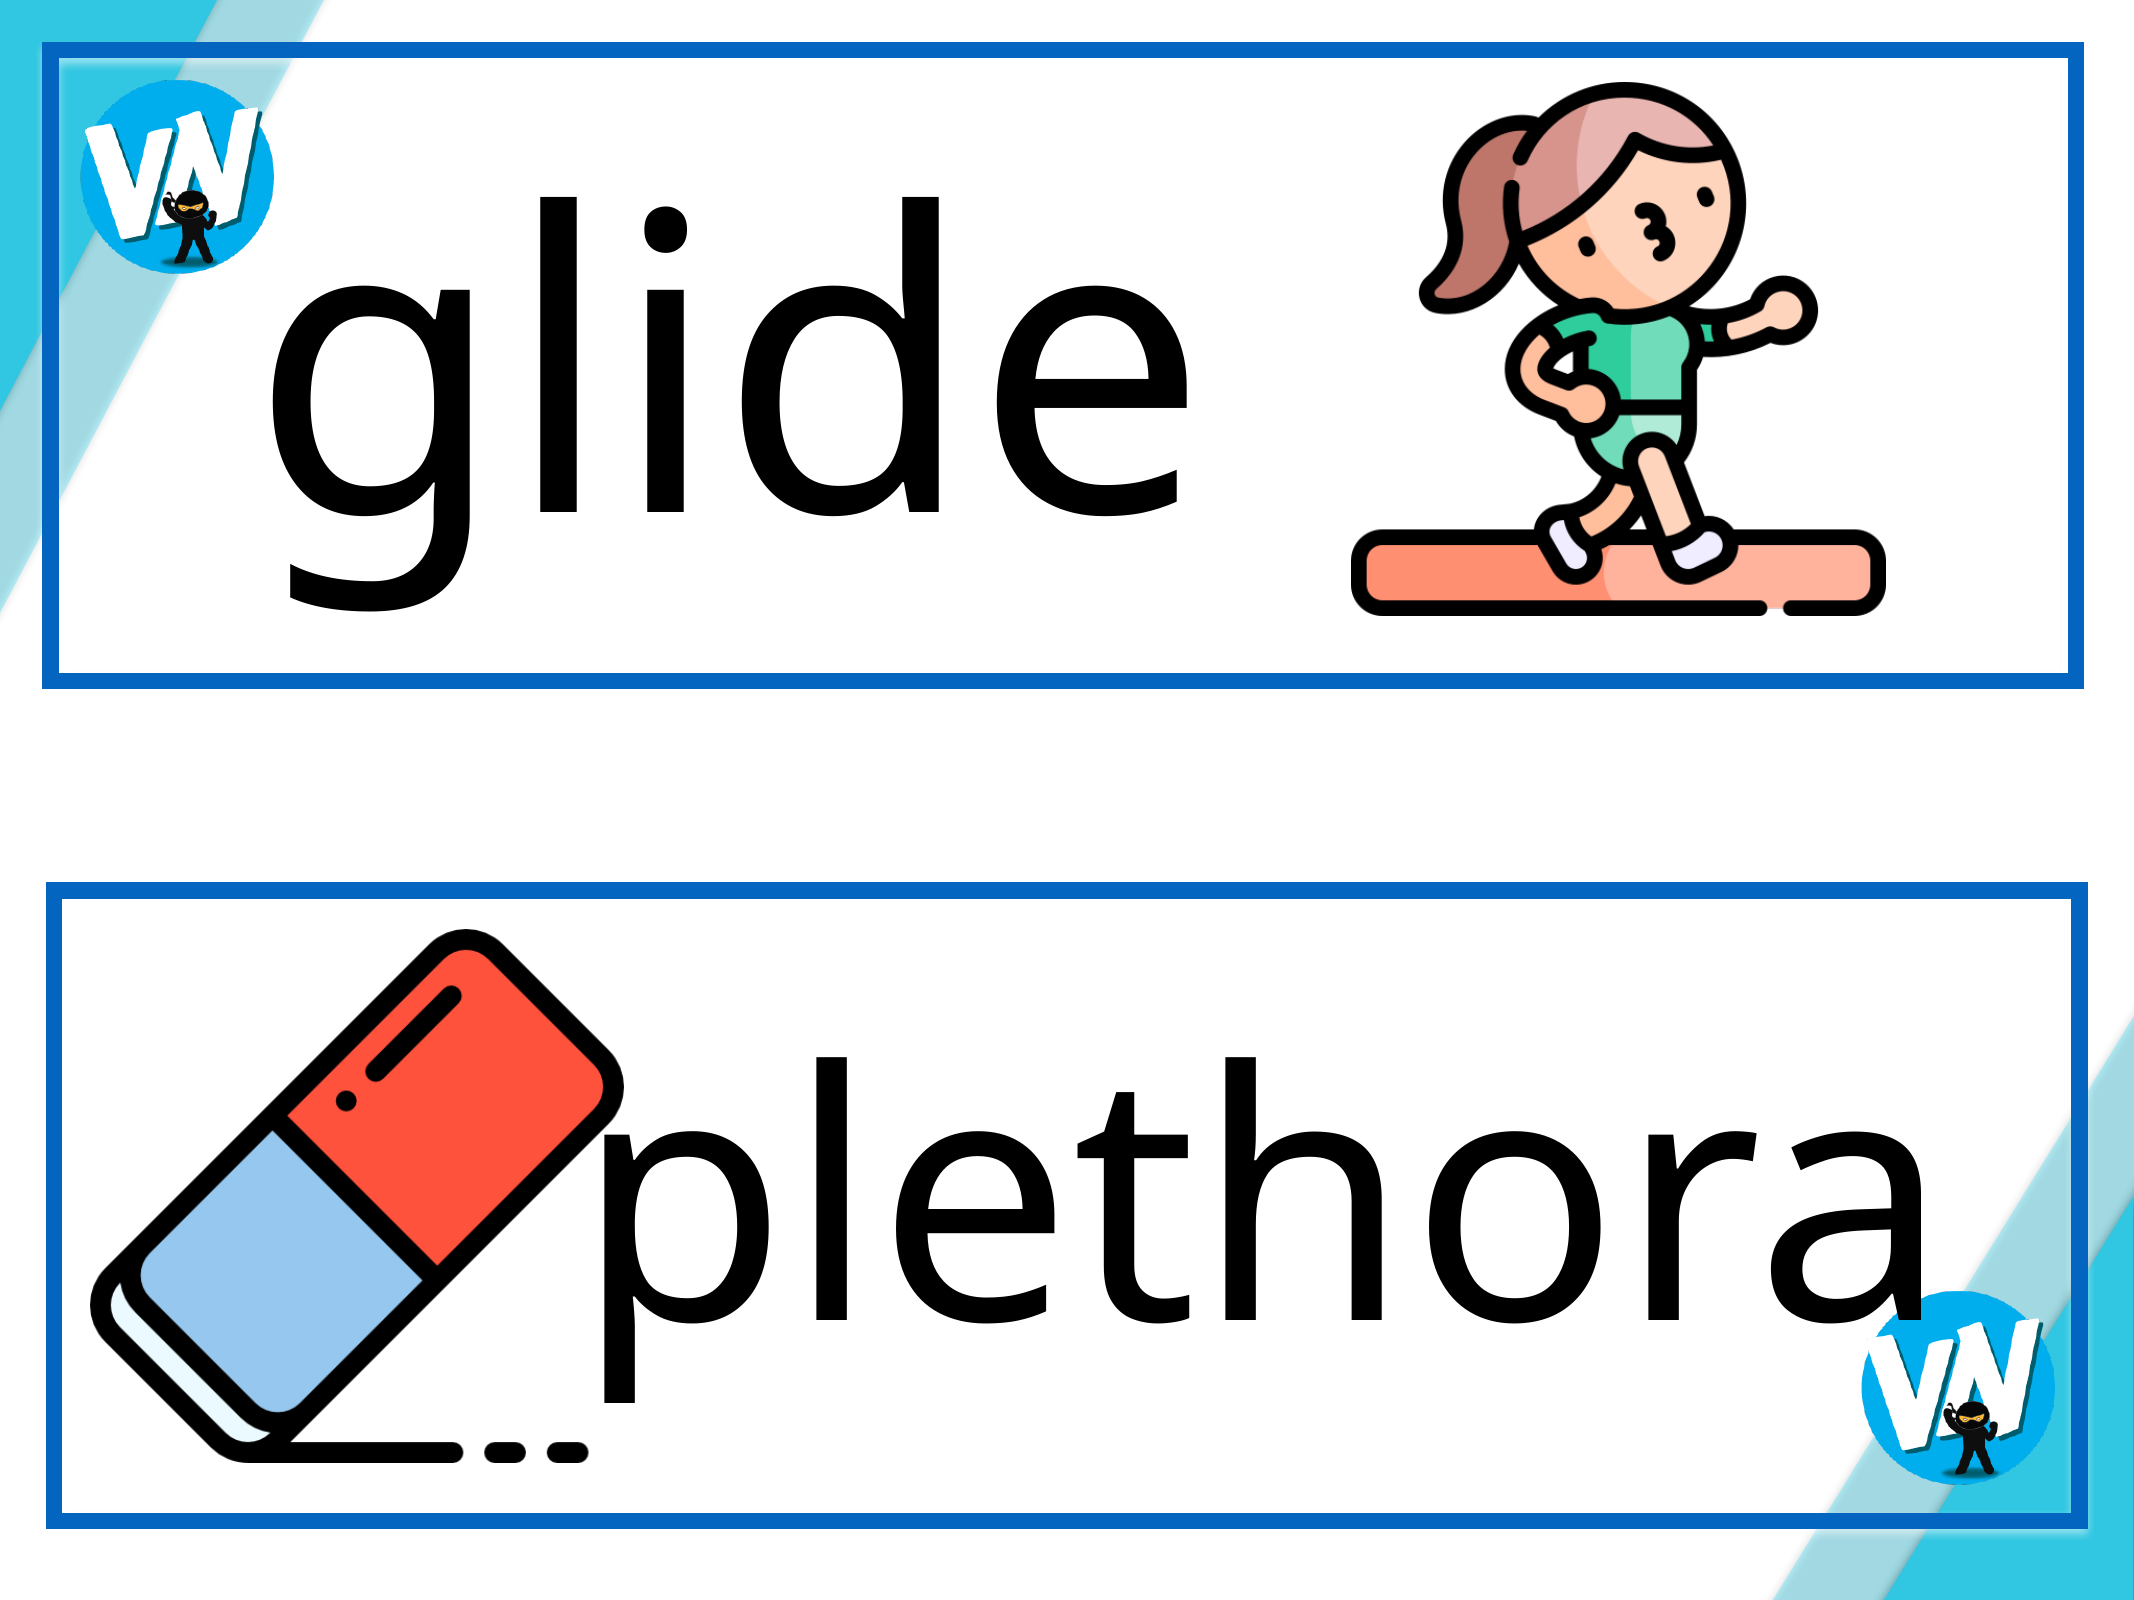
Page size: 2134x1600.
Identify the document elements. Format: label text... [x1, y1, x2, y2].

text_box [0, 0, 81, 1544]
text_box plethora [632, 966, 1956, 1399]
picture [1351, 82, 1886, 617]
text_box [1963, 235, 2134, 1600]
picture [90, 928, 624, 1463]
text_box [92, 50, 2076, 681]
picture [57, 77, 299, 278]
text_box [92, 890, 1956, 966]
text_box [92, 1399, 1956, 1522]
text_box glide [92, 89, 1346, 604]
picture [1837, 1288, 2080, 1488]
